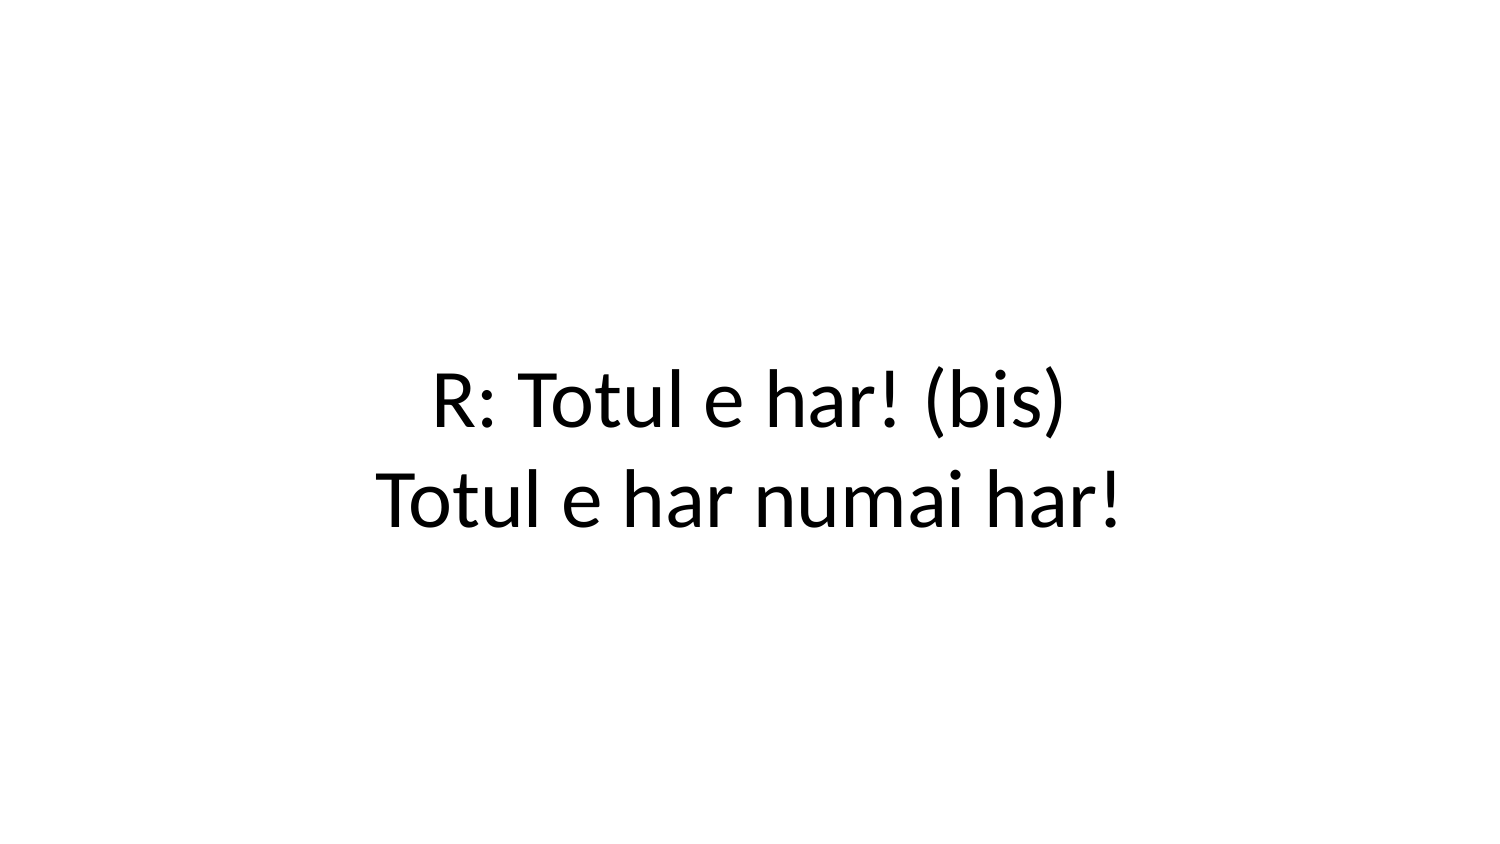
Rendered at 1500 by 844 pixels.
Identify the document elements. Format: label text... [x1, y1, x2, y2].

text_box R: Totul e har! (bis) Totul e har numai har! [360, 292, 1140, 552]
